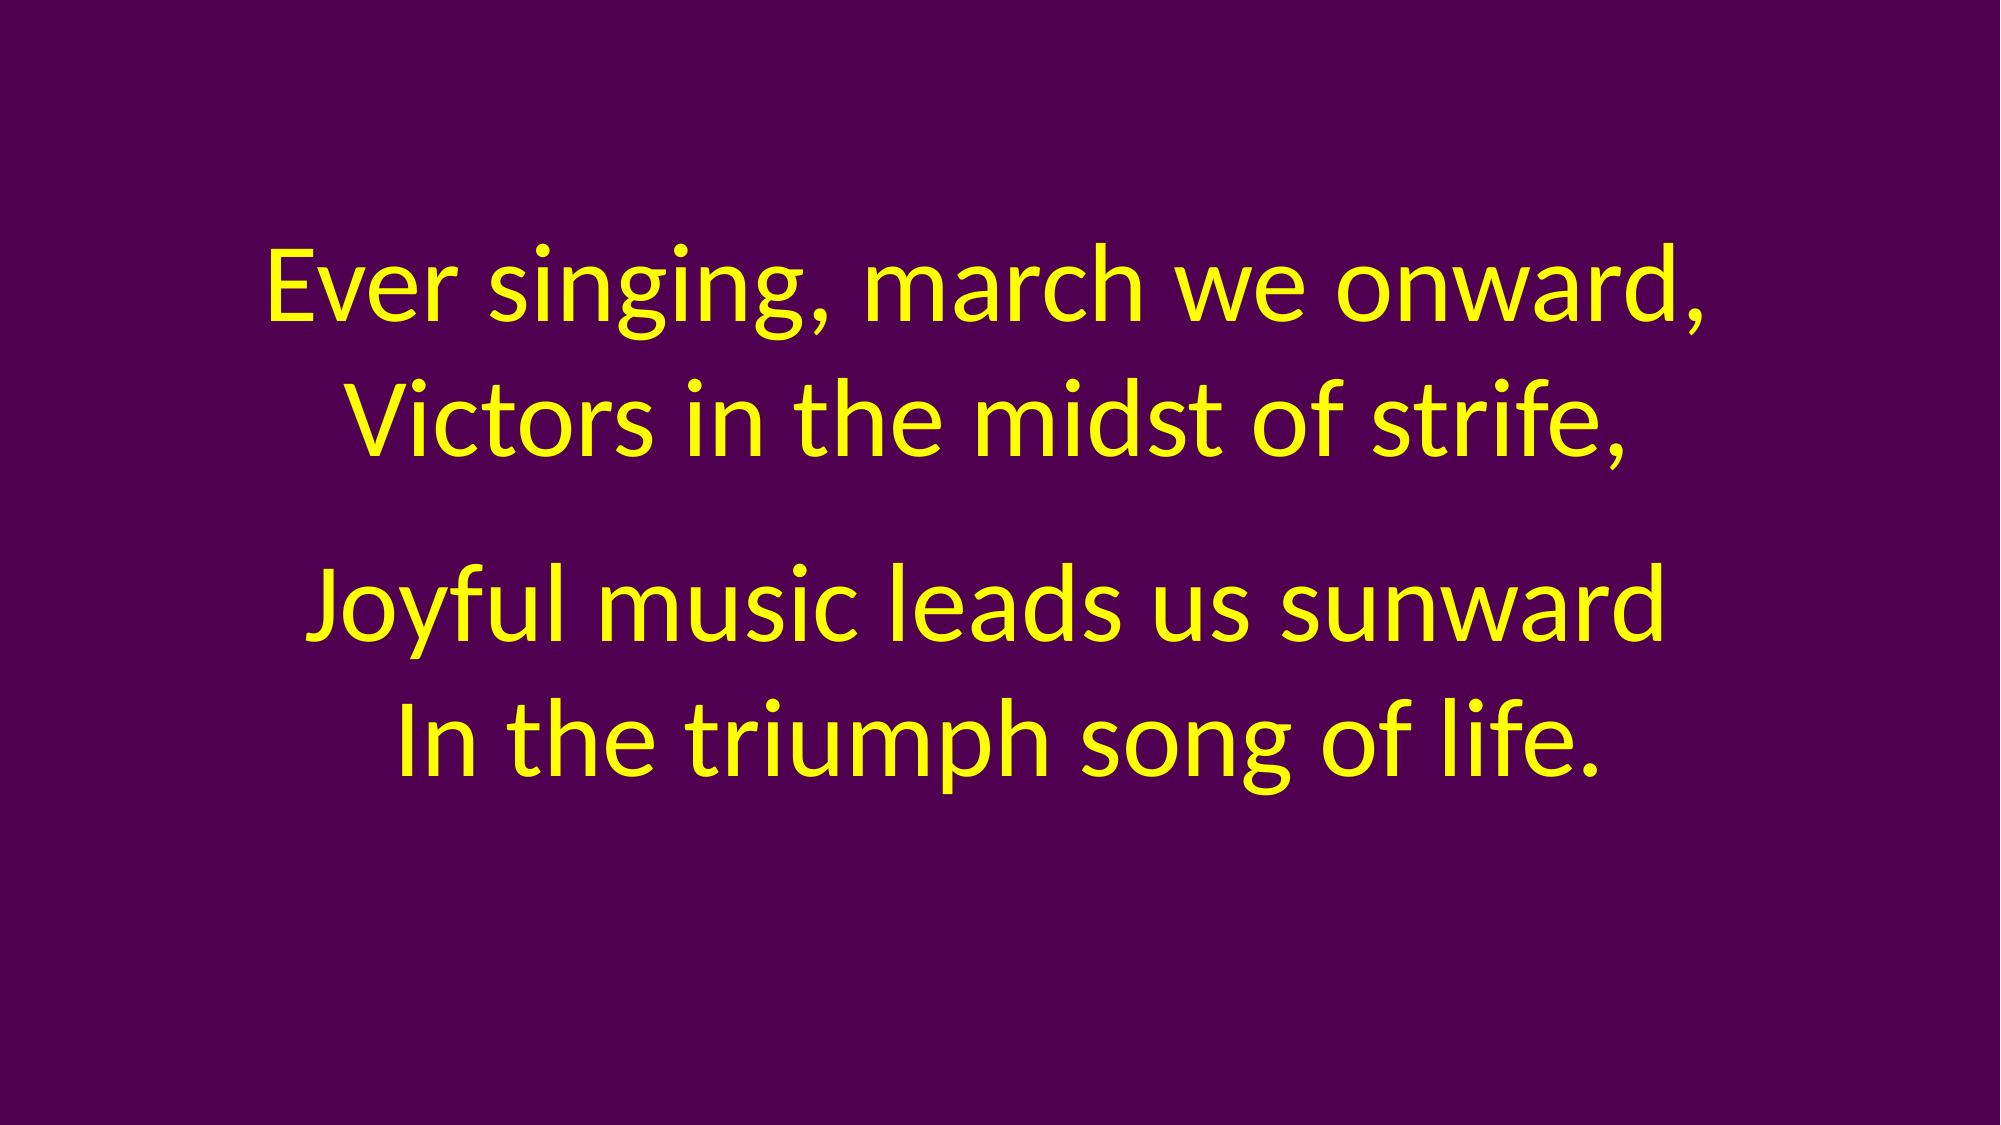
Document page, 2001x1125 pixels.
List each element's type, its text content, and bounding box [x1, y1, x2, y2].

text_box Ever singing, march we onward, Victors in the midst of strife, Joyful music leads us sunward In the triumph song of life. [0, 201, 2000, 807]
